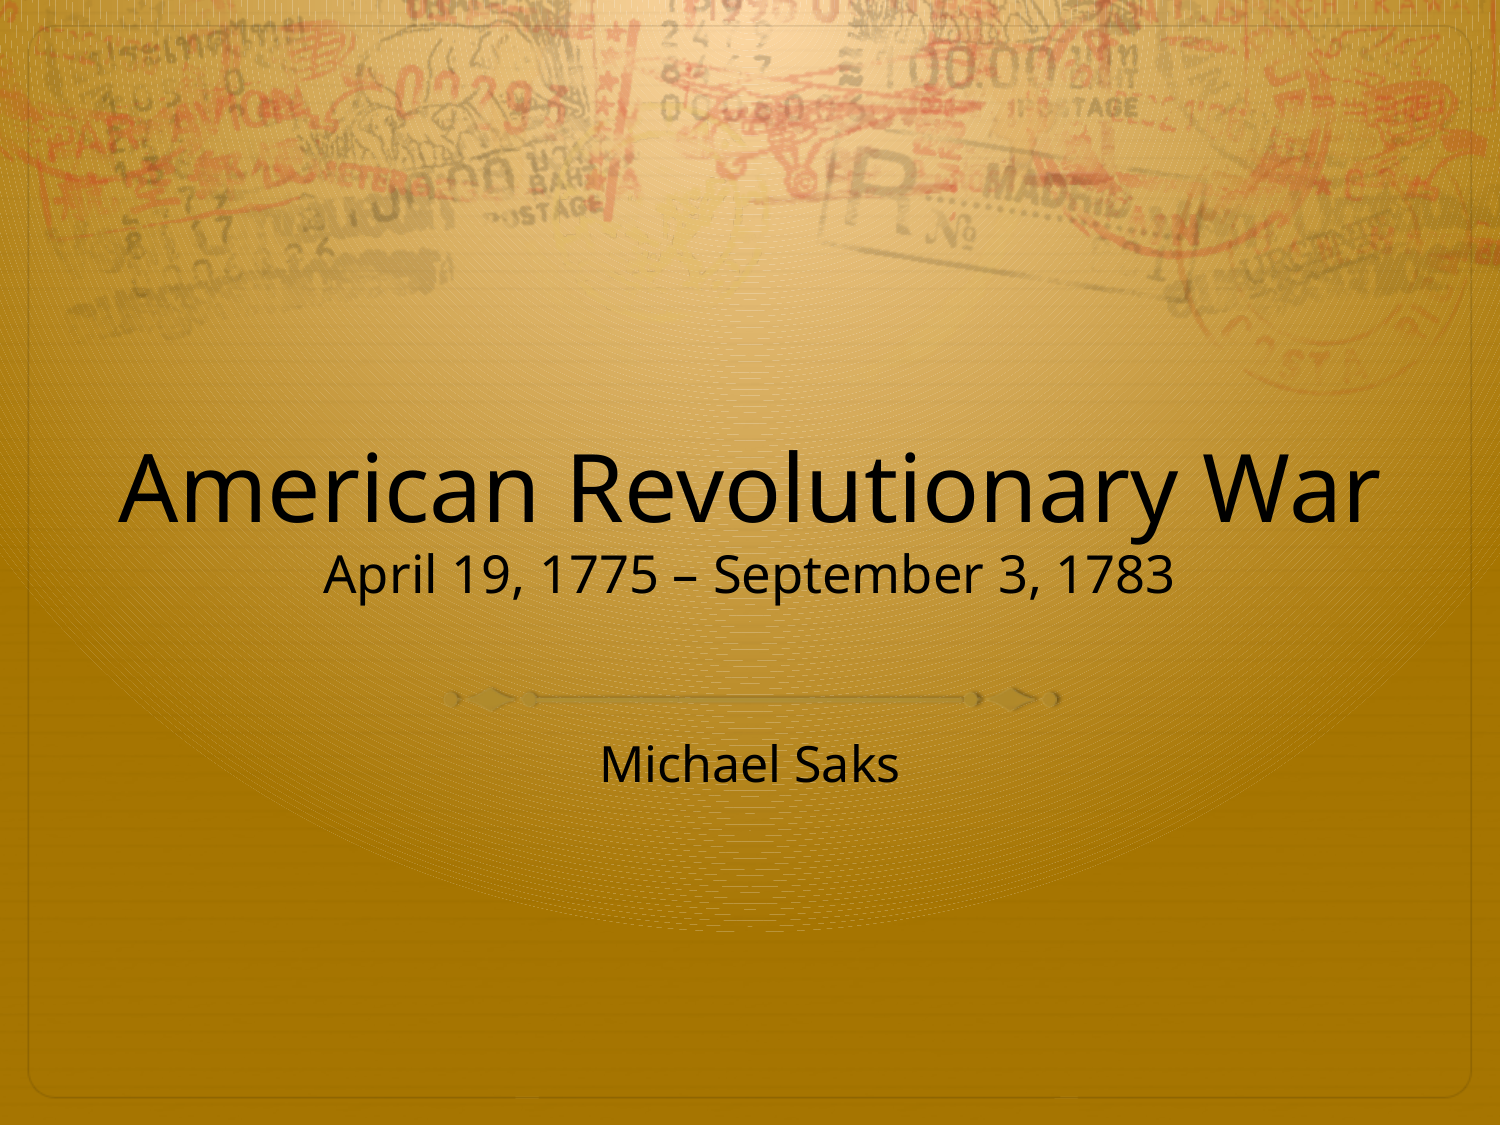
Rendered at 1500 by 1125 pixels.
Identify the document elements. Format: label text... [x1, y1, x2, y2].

picture [0, 0, 1500, 1125]
subtitle Michael Saks [93, 725, 1407, 925]
title American Revolutionary War April 19, 1775 – September 3, 1783 [93, 327, 1407, 725]
